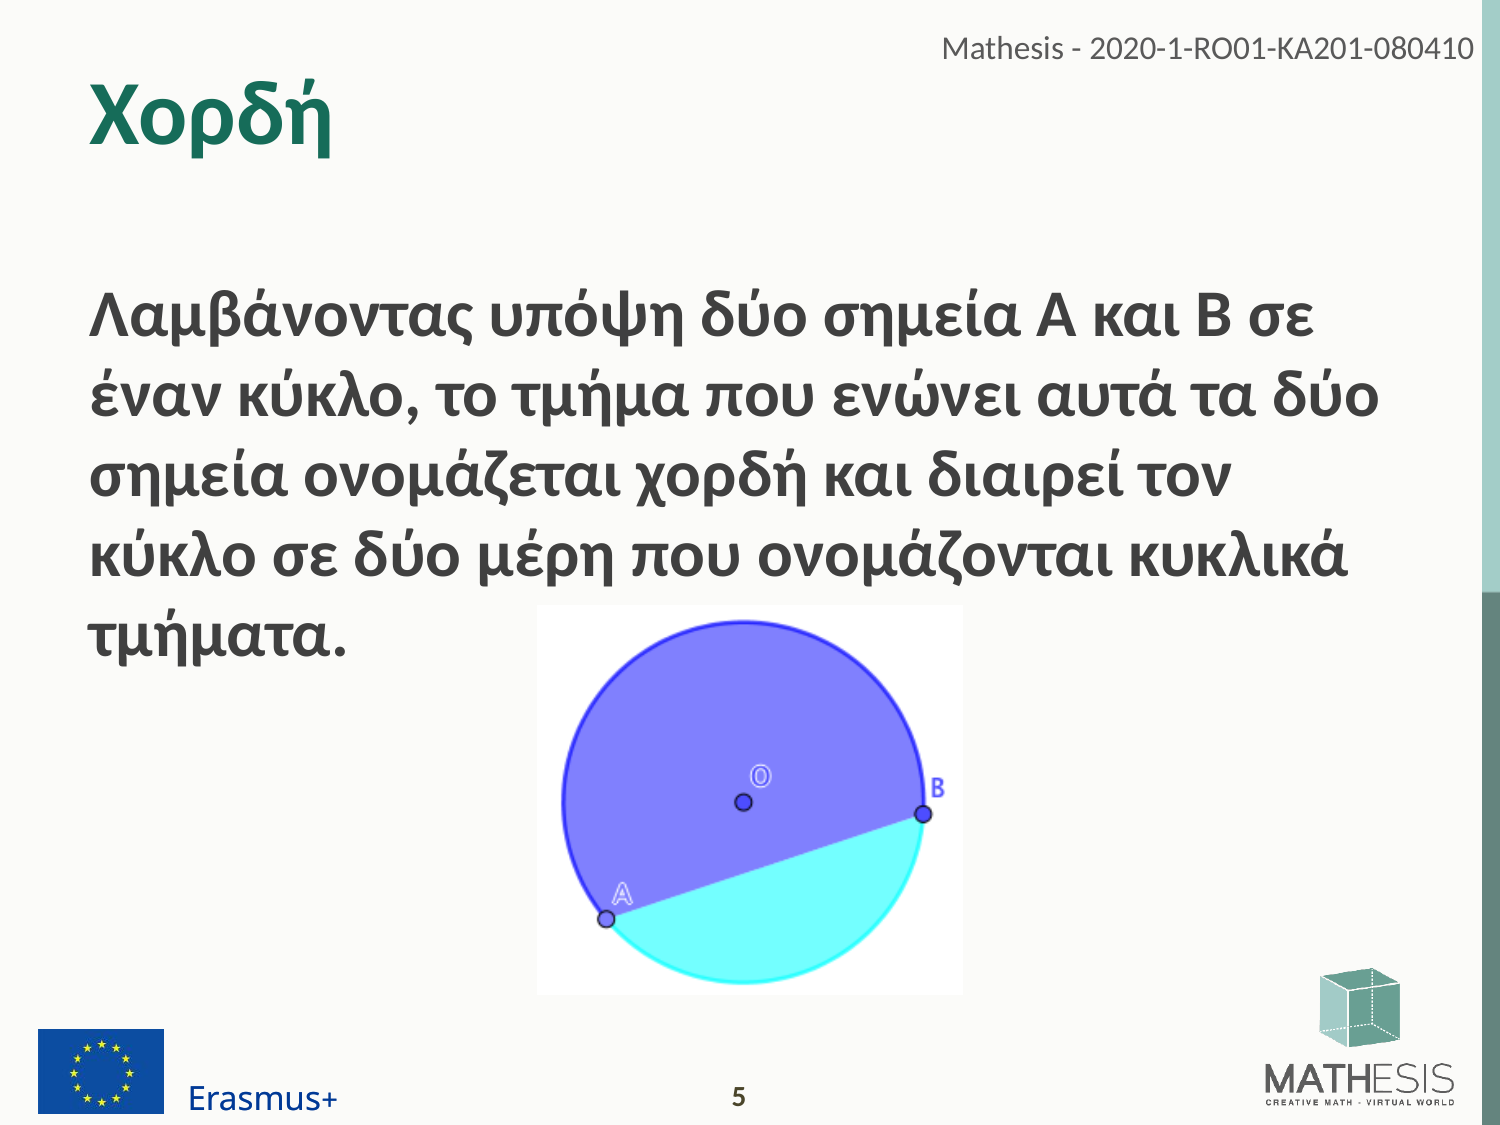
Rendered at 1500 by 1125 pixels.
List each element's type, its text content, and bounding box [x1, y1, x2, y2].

title Χορδή [75, 45, 1425, 233]
list Λαμβάνοντας υπόψη δύο σημεία Α και Β σε έναν κύκλο, το τμήμα που ενώνει αυτά τα δύο σημεία ονομάζεται χορδή και διαιρεί τον κύκλο σε δύο μέρη που ονομάζονται κυκλικά τμήματα. [75, 262, 1425, 1005]
picture [537, 605, 963, 996]
picture [38, 1029, 164, 1114]
